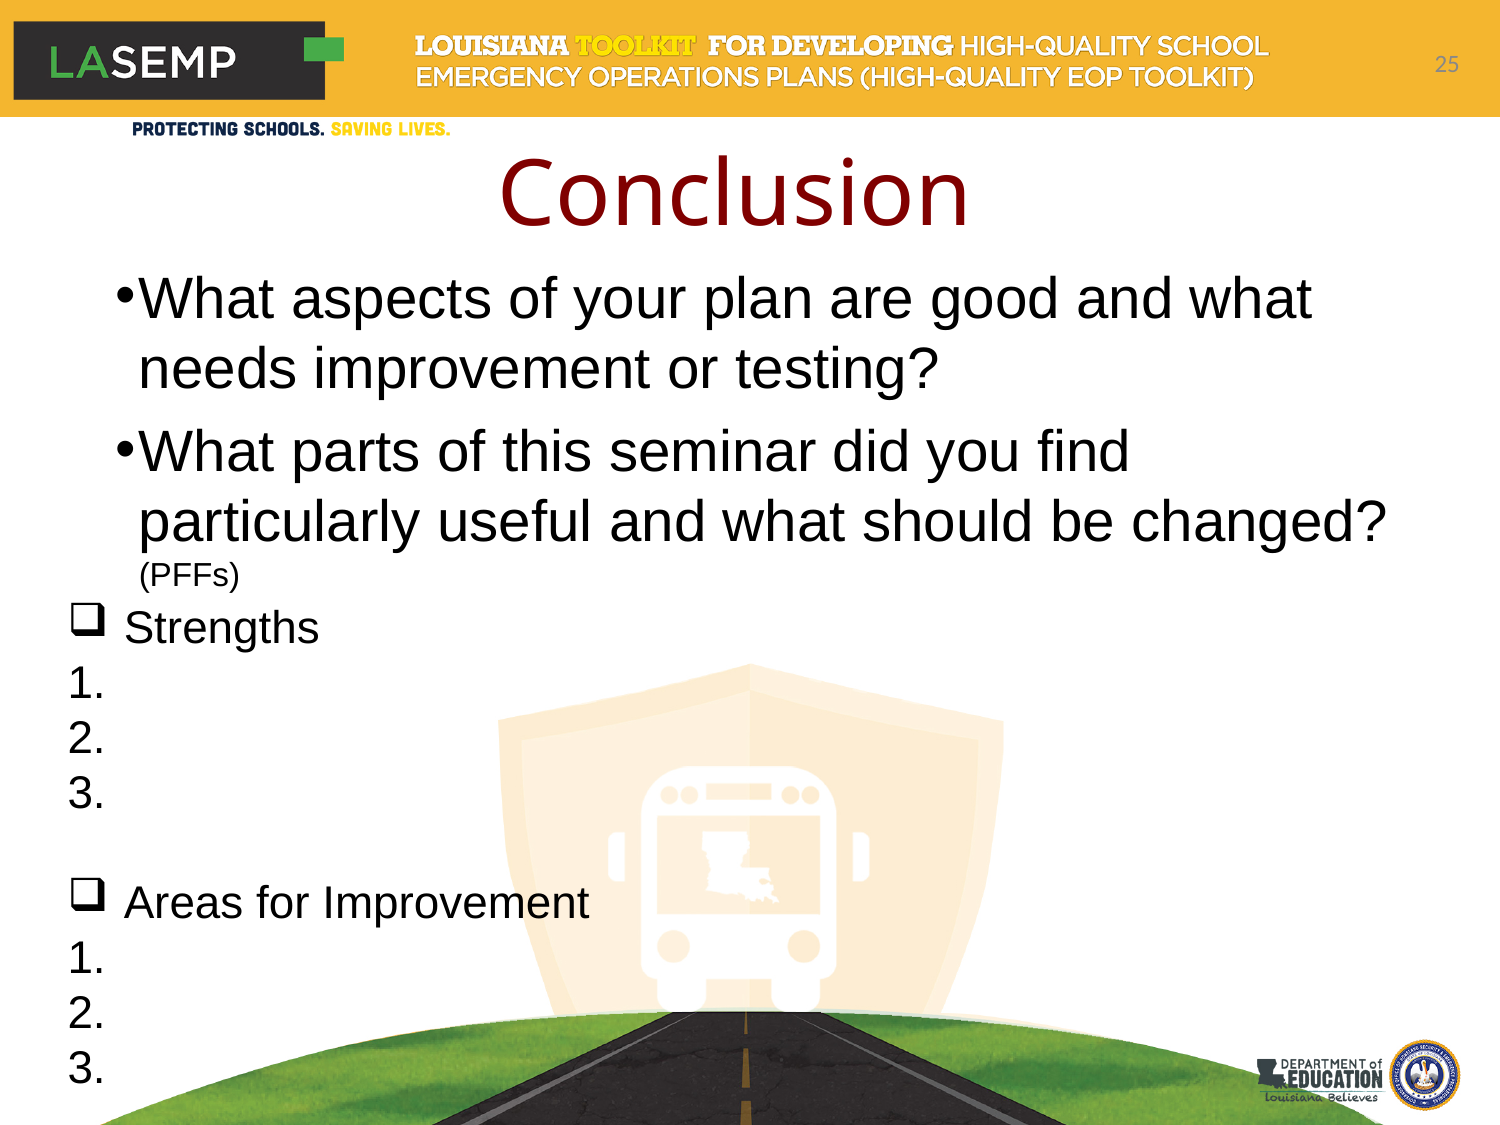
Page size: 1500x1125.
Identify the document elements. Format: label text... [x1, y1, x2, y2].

picture [0, 0, 1500, 1125]
list What aspects of your plan are good and what needs improvement or testing? What parts of this seminar did you find particularly useful and what should be changed? (PFFs) [67, 244, 1418, 591]
text_box Strengths 1. 2. 3. Areas for Improvement 1. 2. 3. [52, 590, 1418, 1101]
slide_number 25 [1125, 32, 1475, 93]
title Conclusion [60, 133, 1411, 244]
